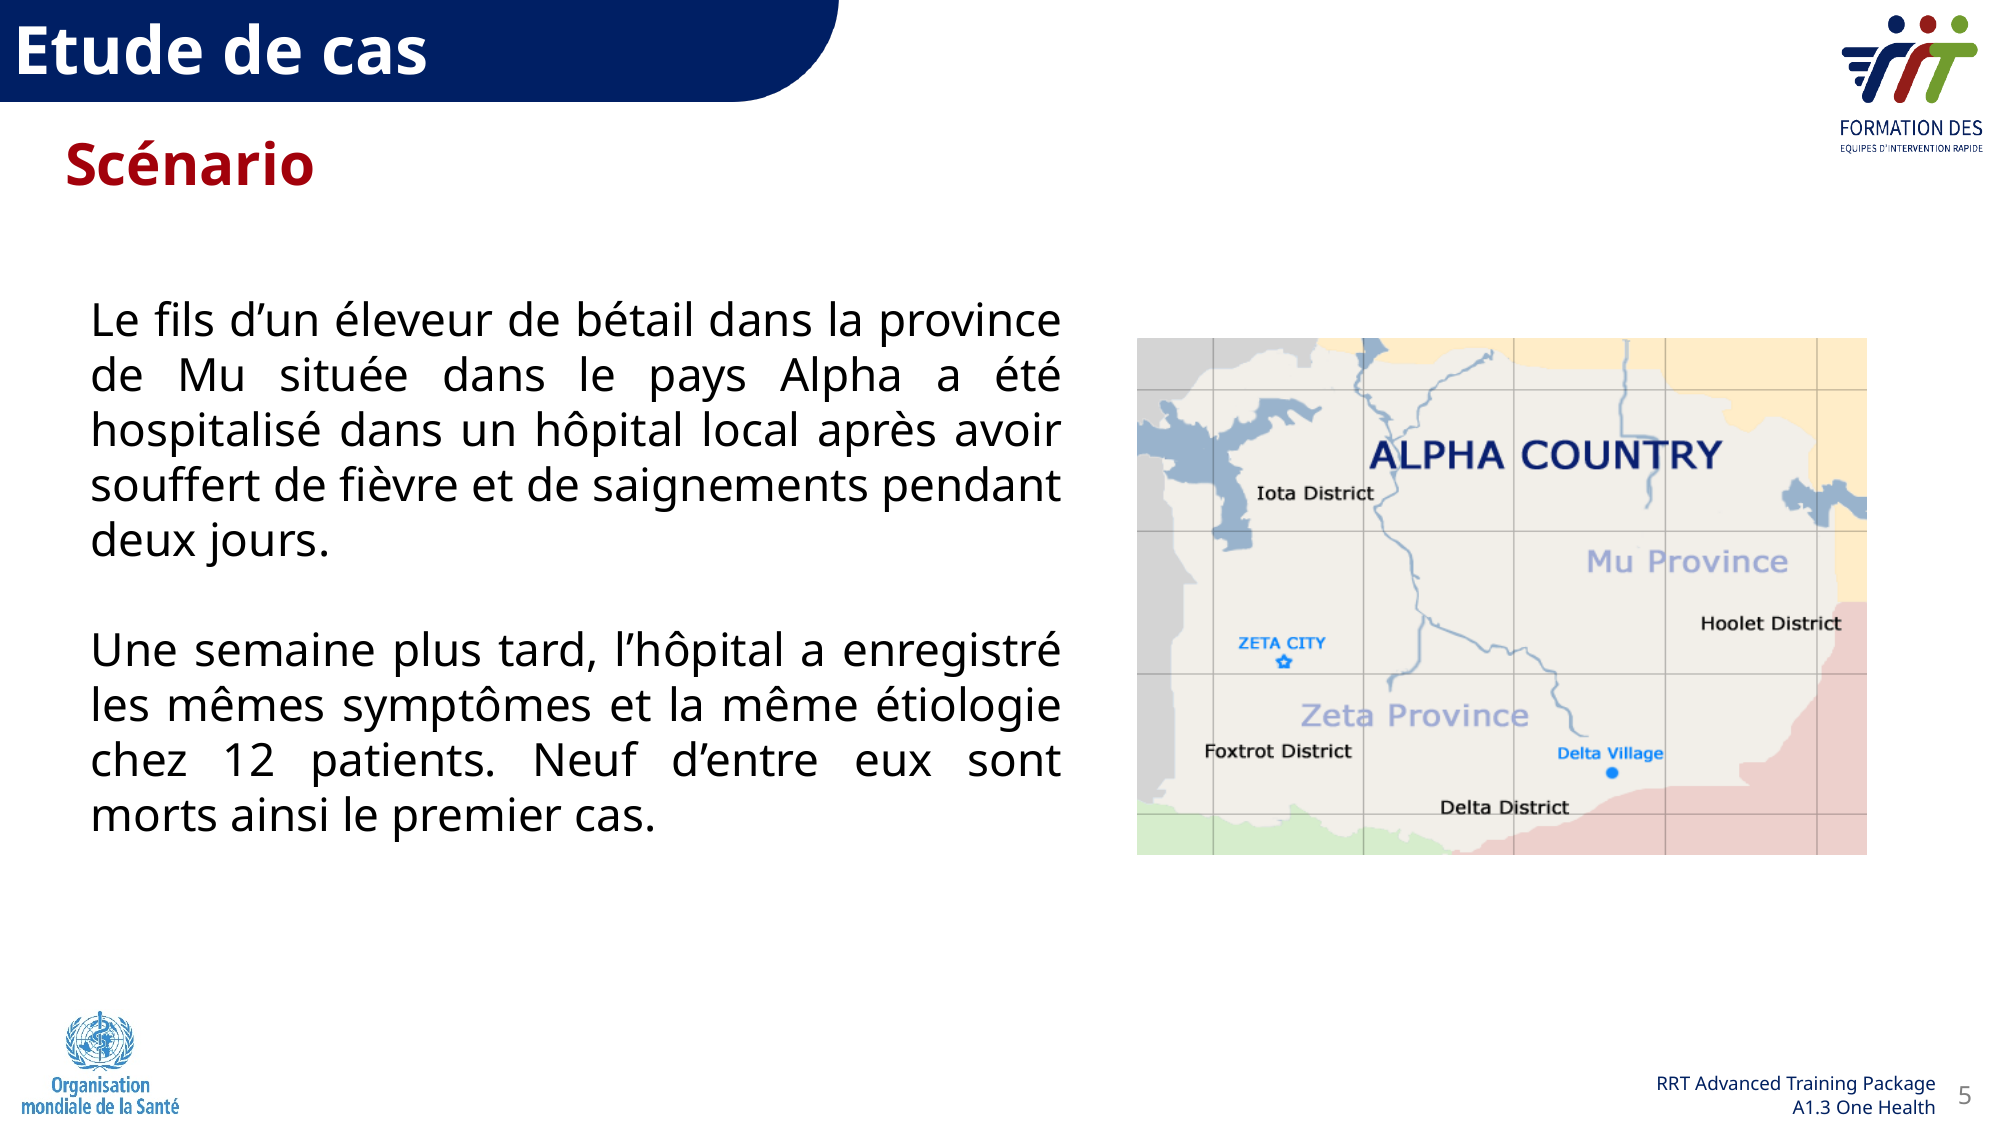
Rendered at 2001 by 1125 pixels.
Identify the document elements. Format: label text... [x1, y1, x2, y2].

picture [1137, 337, 1867, 855]
picture [0, 0, 839, 102]
picture [20, 1009, 180, 1115]
text_box Etude de cas [5, 9, 577, 97]
text_box Le fils d’un éleveur de bétail dans la province de Mu située dans le pays Alpha a été hospitalisé dans un hôpital local après avoir souffert de fièvre et de saignements pendant deux jours. Une semaine plus tard, l’hôpital a enregistré les mêmes symptômes et la même étiologie chez 12 patients. Neuf d’entre eux sont morts ainsi le premier cas. [83, 283, 1071, 903]
text_box Scénario [57, 119, 507, 205]
picture [1840, 14, 1983, 154]
